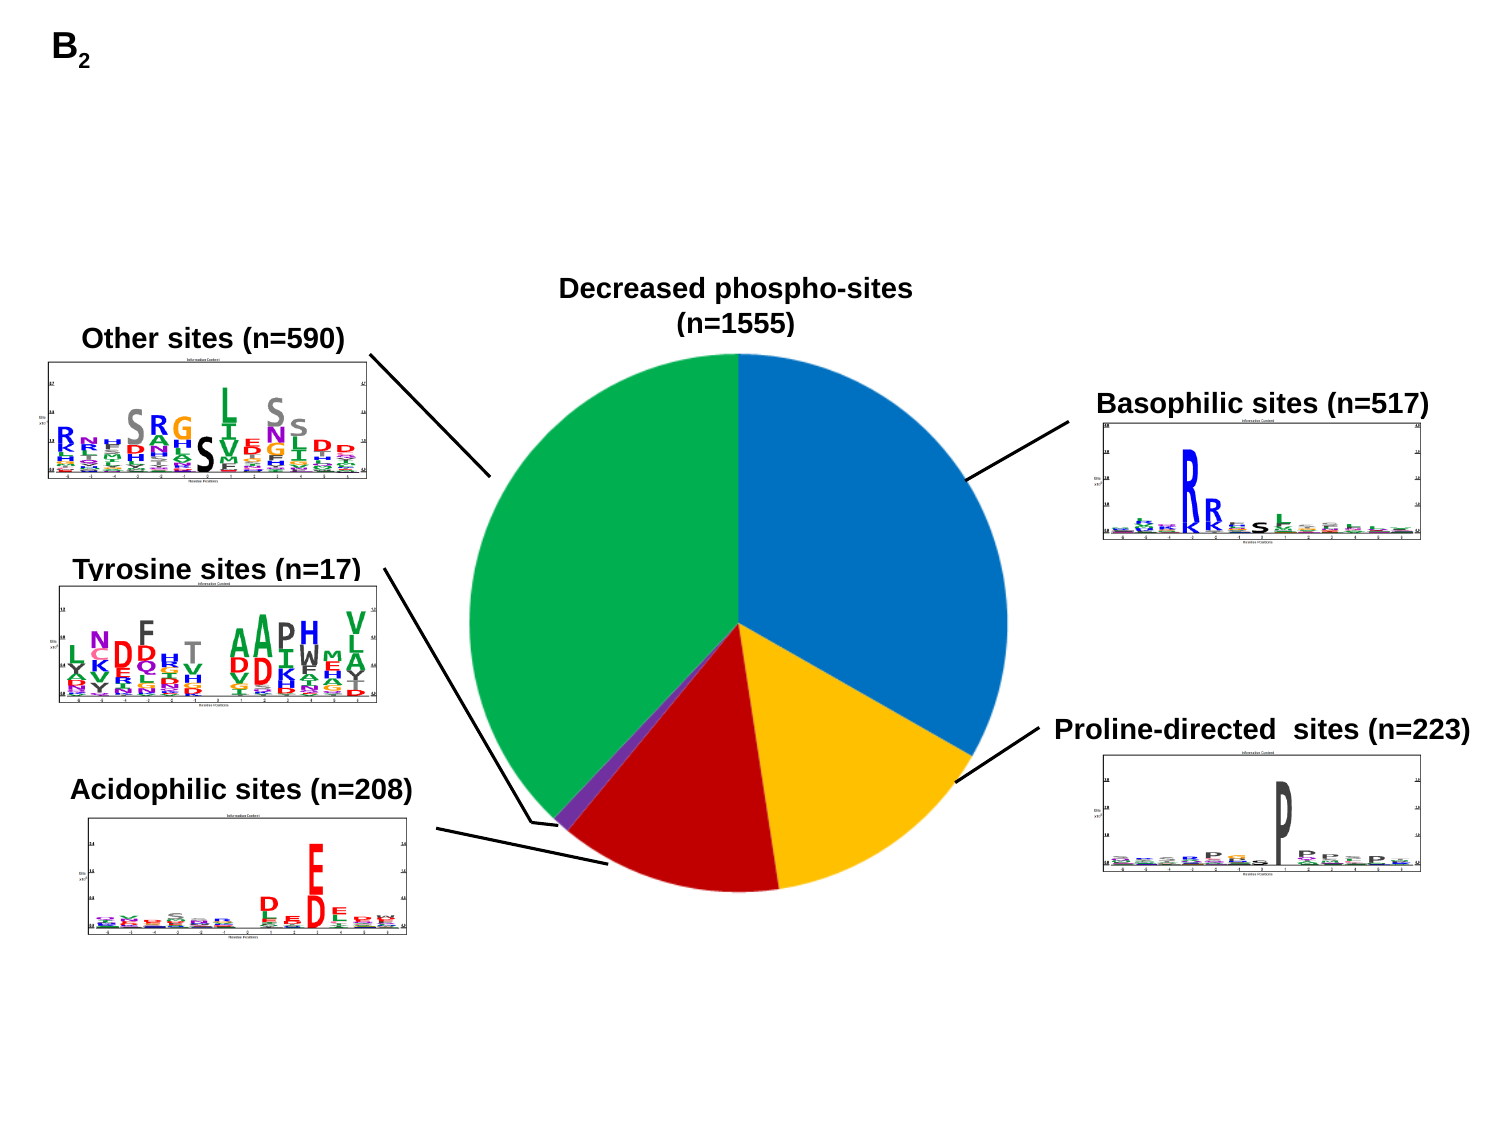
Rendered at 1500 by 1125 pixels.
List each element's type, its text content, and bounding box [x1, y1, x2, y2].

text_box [531, 822, 559, 826]
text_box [369, 353, 491, 478]
picture [39, 357, 367, 484]
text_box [435, 828, 609, 865]
picture [79, 812, 407, 939]
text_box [964, 421, 1070, 481]
picture [1093, 750, 1421, 877]
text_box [383, 568, 532, 823]
text_box Tyrosine sites (n=17) [50, 543, 385, 580]
text_box Basophilic sites (n=517) [1079, 376, 1447, 427]
text_box Other sites (n=590) [39, 312, 388, 356]
text_box Acidophilic sites (n=208) [54, 762, 378, 813]
picture [1093, 417, 1421, 544]
text_box Proline-directed sites (n=223) [1041, 702, 1500, 753]
text_box B2 [36, 14, 370, 81]
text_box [955, 727, 1040, 783]
picture [435, 337, 1037, 909]
picture [49, 580, 377, 707]
text_box Decreased phospho-sites (n=1555) [519, 261, 954, 336]
